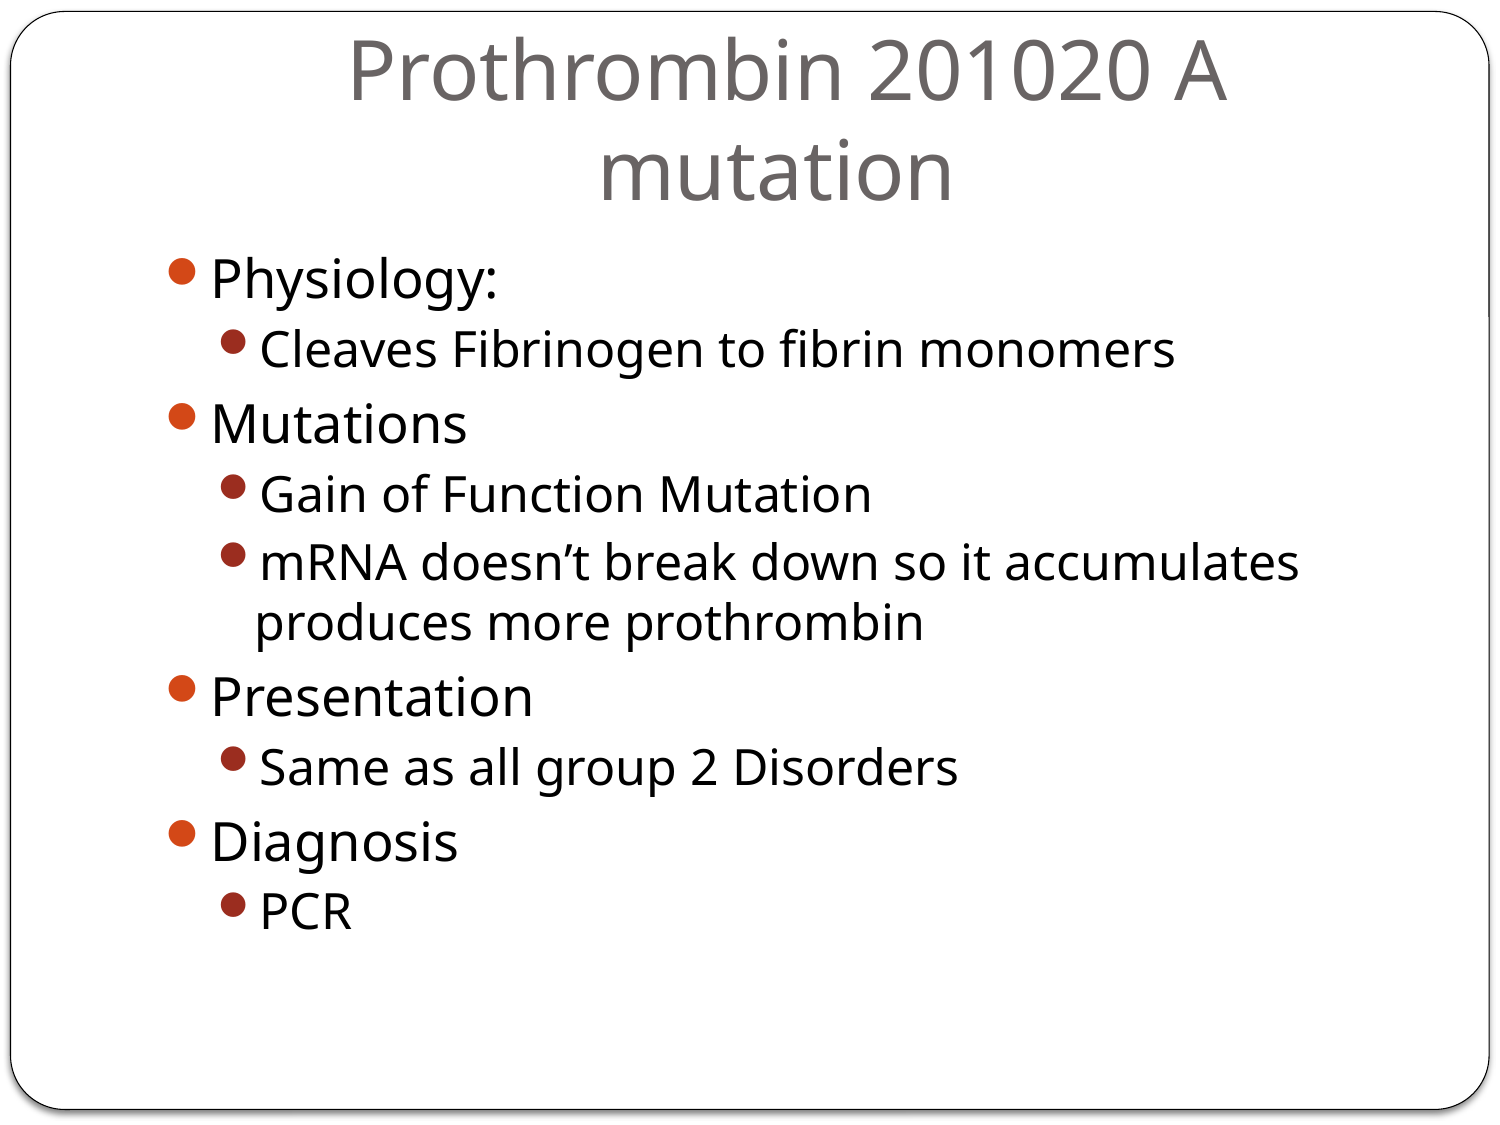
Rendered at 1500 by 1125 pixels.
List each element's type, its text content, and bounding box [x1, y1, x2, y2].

list Physiology: Cleaves Fibrinogen to fibrin monomers Mutations Gain of Function Mutation mRNA doesn’t break down so it accumulates produces more prothrombin Presentation Same as all group 2 Disorders Diagnosis PCR [150, 237, 1425, 988]
title Prothrombin 201020 A mutation [150, 45, 1425, 233]
